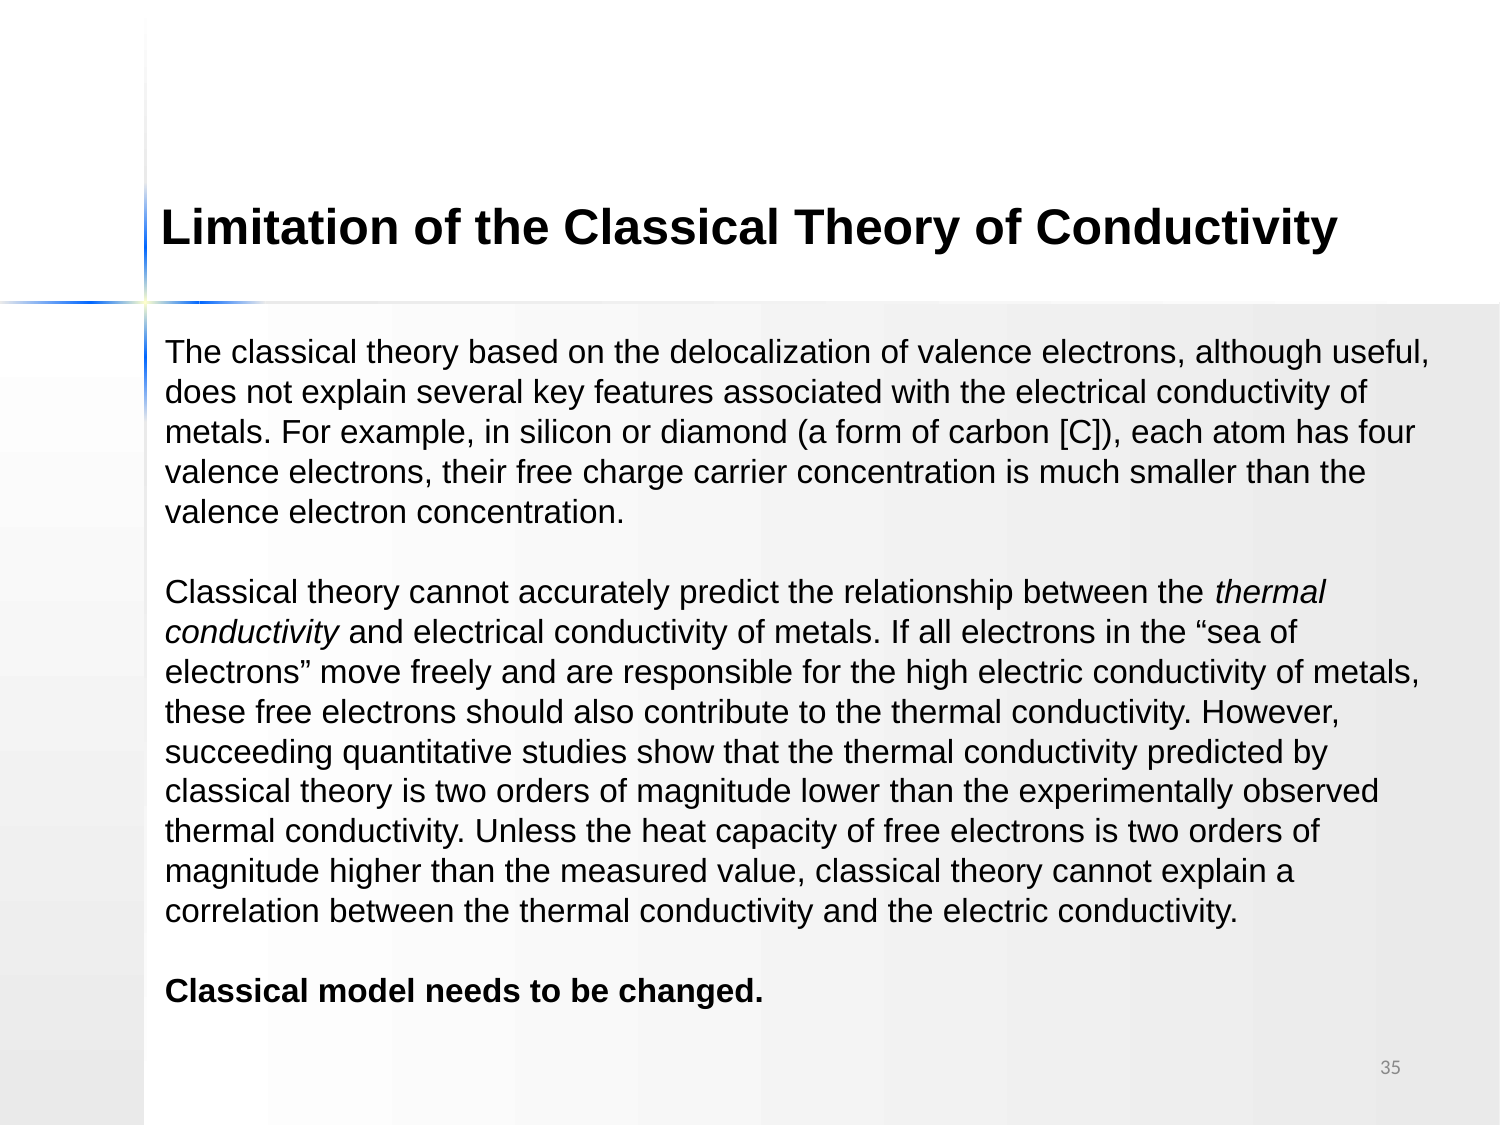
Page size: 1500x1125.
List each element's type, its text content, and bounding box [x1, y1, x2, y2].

text_box Limitation of the Classical Theory of Conductivity [125, 186, 1375, 262]
text_box The classical theory based on the delocalization of valence electrons, although useful, does not explain several key features associated with the electrical conductivity of metals. For example, in silicon or diamond (a form of carbon [C]), each atom has four valence electrons, their free charge carrier concentration is much smaller than the valence electron concentration. Classical theory cannot accurately predict the relationship between the thermal conductivity and electrical conductivity of metals. If all electrons in the “sea of electrons” move freely and are responsible for the high electric conductivity of metals, these free electrons should also contribute to the thermal conductivity. However, succeeding quantitative studies show that the thermal conductivity predicted by classical theory is two orders of magnitude lower than the experimentally observed thermal conductivity. Unless the heat capacity of free electrons is two orders of magnitude higher than the measured value, classical theory cannot explain a correlation between the thermal conductivity and the electric conductivity. Classical model needs to be changed. [150, 323, 1450, 1017]
